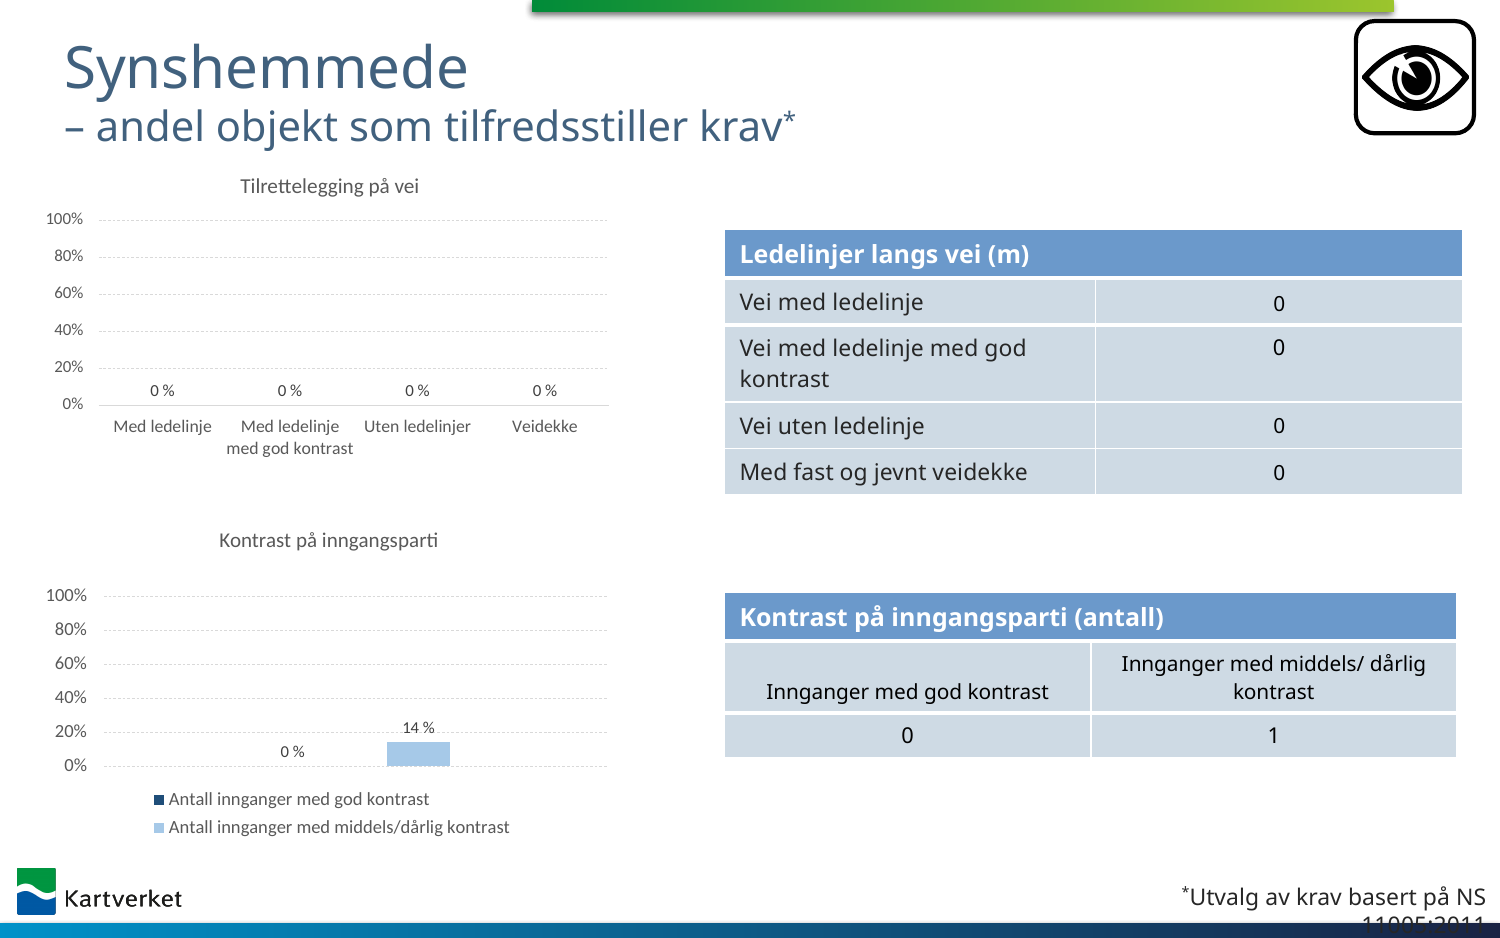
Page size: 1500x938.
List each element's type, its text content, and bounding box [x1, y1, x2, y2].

table_cell 0 [1096, 327, 1462, 401]
picture [41, 520, 617, 846]
table_cell Vei med ledelinje [725, 280, 1095, 323]
table_cell Vei med ledelinje med god kontrast [725, 327, 1095, 401]
table_header Kontrast på inngangsparti (antall) [725, 593, 1456, 639]
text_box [1355, 20, 1475, 134]
text_box *Utvalg av krav basert på NS 11005:2011 [1068, 873, 1500, 938]
table_header Ledelinjer langs vei (m) [725, 230, 1462, 276]
table_cell 0 [1096, 280, 1462, 323]
table_cell Innganger med middels/ dårlig kontrast [1092, 643, 1456, 711]
table_cell 1 [1092, 715, 1456, 757]
picture [41, 166, 619, 492]
text_box Synshemmede – andel objekt som tilfredsstiller krav* [49, 24, 1431, 158]
table_cell Vei uten ledelinje [725, 403, 1095, 448]
table_cell 0 [1096, 449, 1462, 494]
table_cell Med fast og jevnt veidekke [725, 449, 1095, 494]
table_cell Innganger med god kontrast [725, 643, 1090, 711]
table_cell 0 [1096, 403, 1462, 448]
table_cell 0 [725, 715, 1090, 757]
